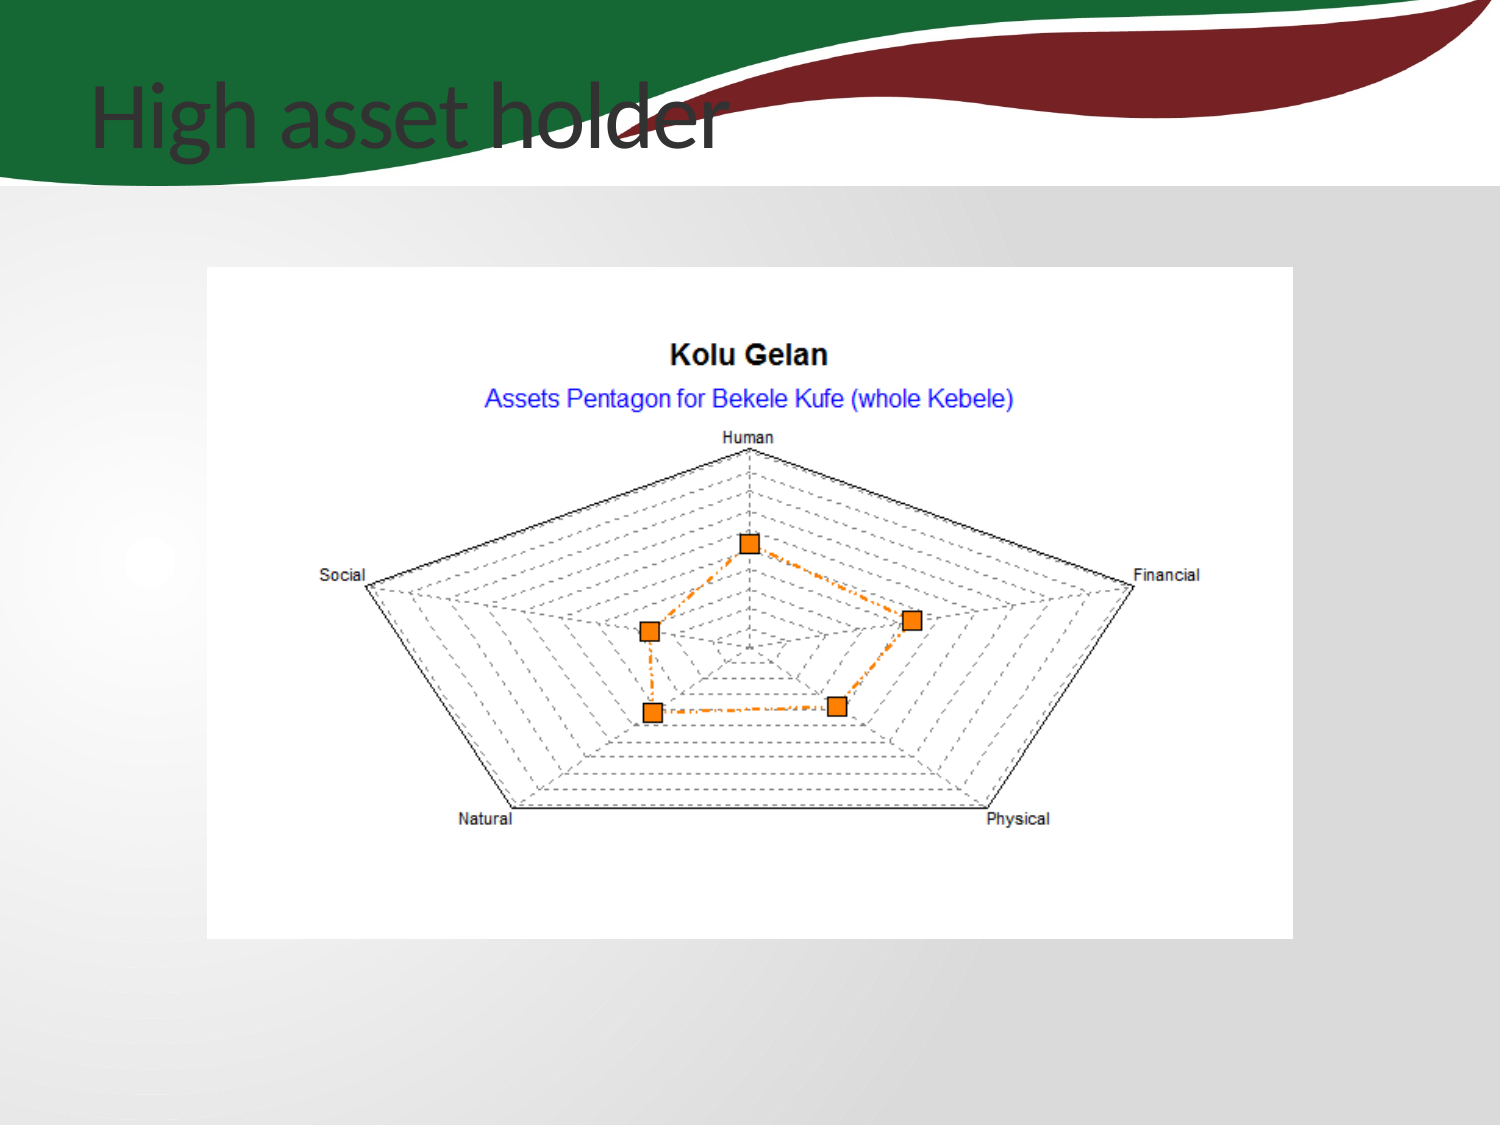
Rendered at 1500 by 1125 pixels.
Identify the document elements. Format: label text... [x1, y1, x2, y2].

picture [0, 0, 1500, 186]
title High asset holder [75, 45, 1425, 233]
picture [206, 266, 1294, 940]
